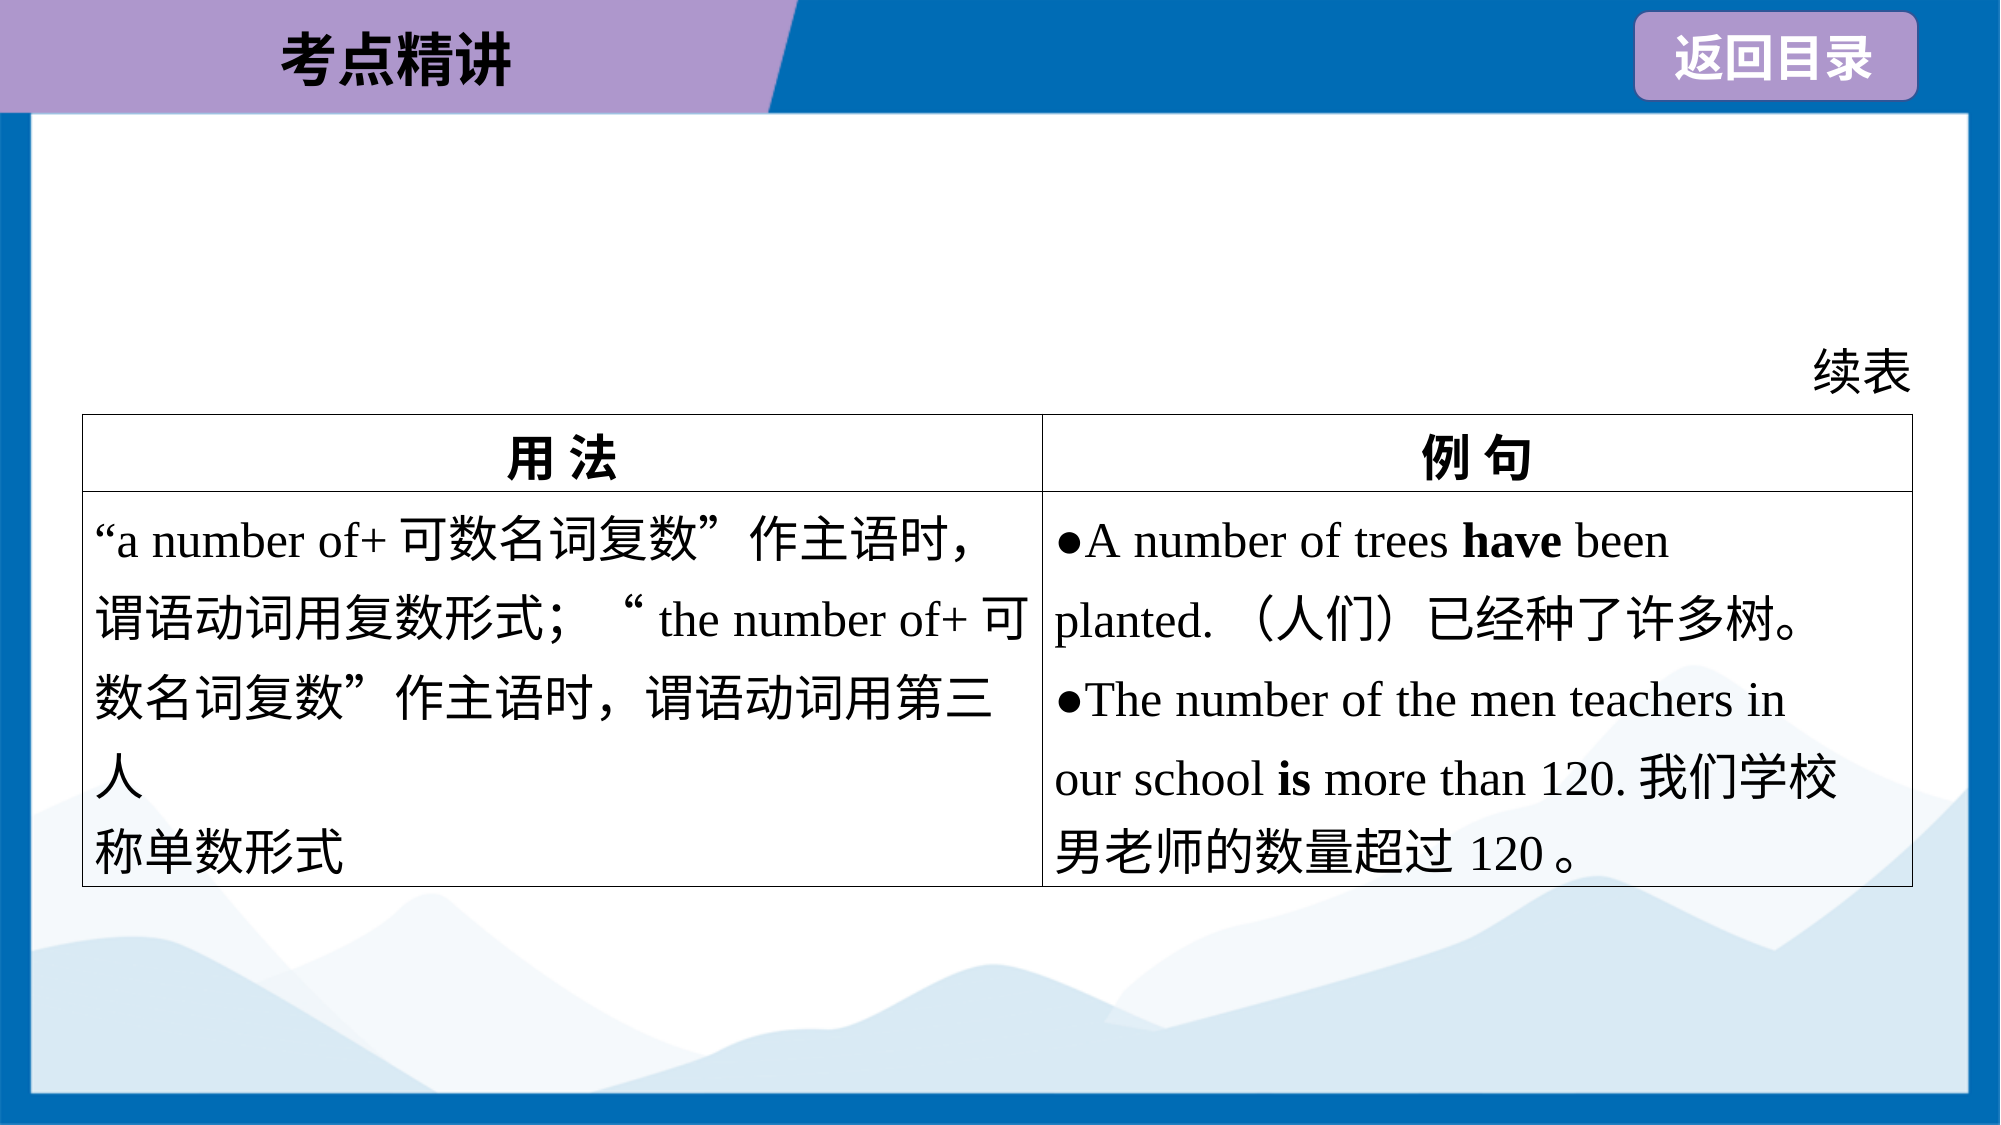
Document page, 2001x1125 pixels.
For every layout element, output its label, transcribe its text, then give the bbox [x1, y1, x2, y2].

text_box 续表 [1811, 313, 1913, 401]
table_cell ●A number of trees have been planted.（人们）已经种了许多树。 ●The number of the men teachers in our school is more than 120.我们学校 男老师的数量超过120。 [1043, 492, 1912, 886]
picture [0, 0, 2000, 1125]
table_header 例 句 [1043, 415, 1912, 491]
table_header 用 法 [83, 415, 1042, 491]
table_cell “a number of+可数名词复数”作主语时， 谓语动词用复数形式；“the number of+可 数名词复数”作主语时，谓语动词用第三人 称单数形式 [83, 492, 1042, 886]
